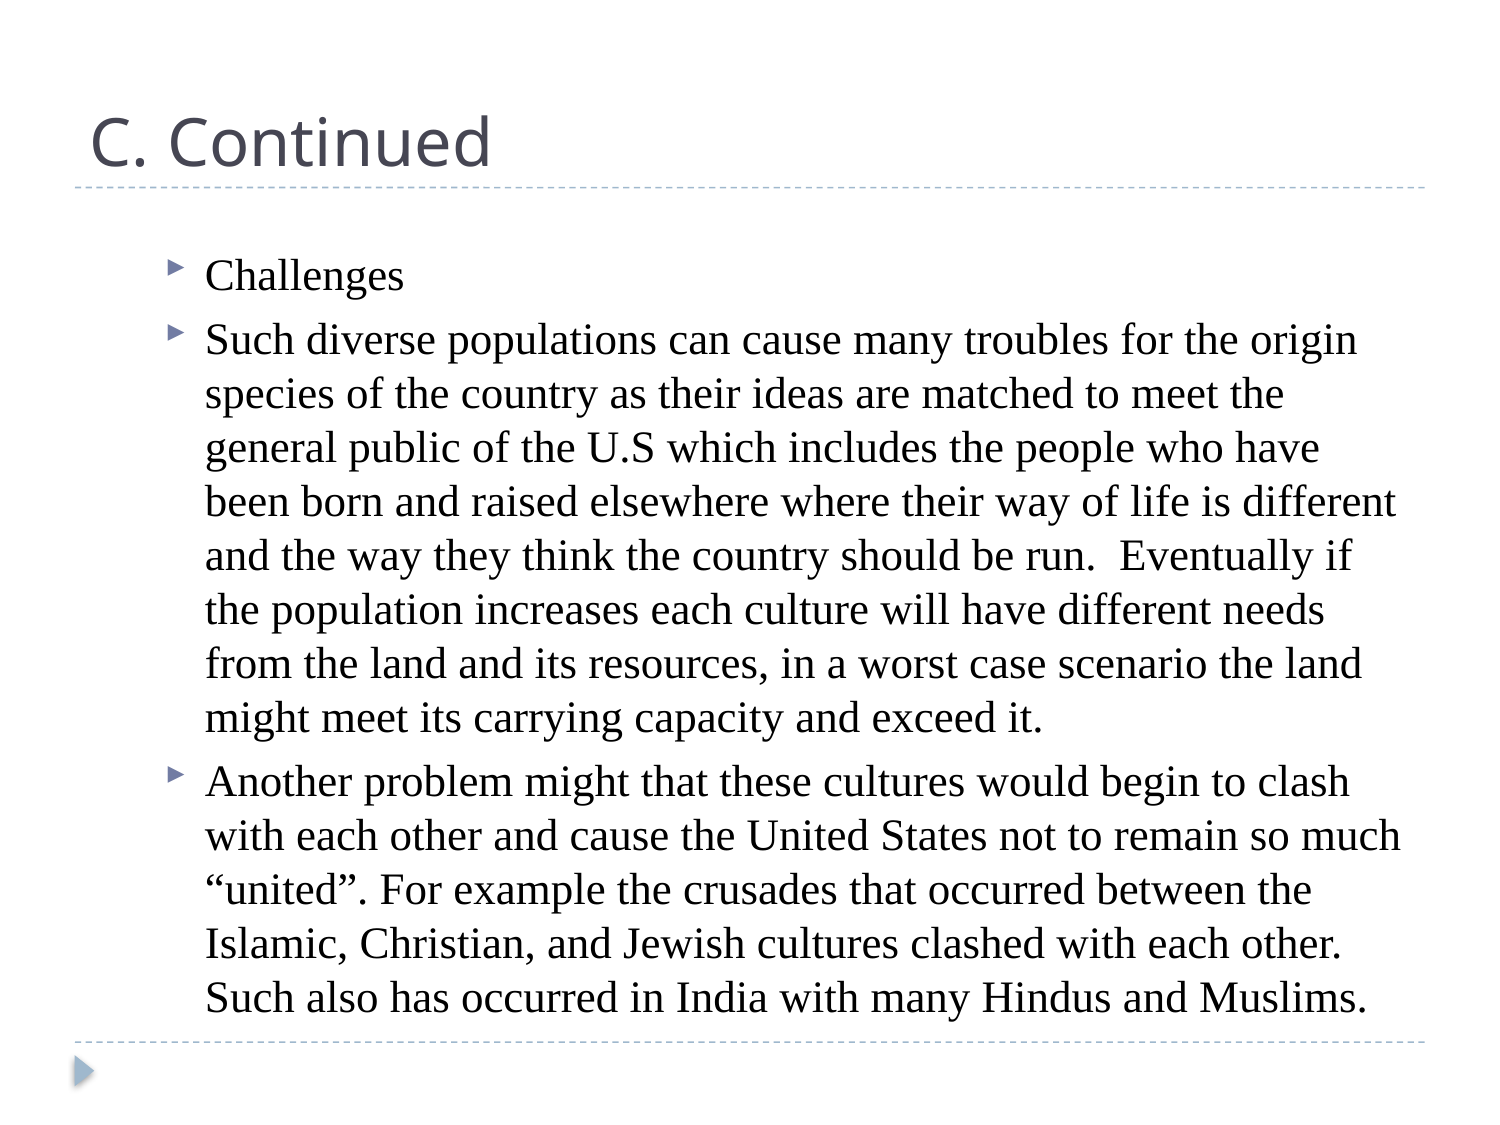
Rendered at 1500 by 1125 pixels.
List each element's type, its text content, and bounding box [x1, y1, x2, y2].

list Challenges Such diverse populations can cause many troubles for the origin species of the country as their ideas are matched to meet the general public of the U.S which includes the people who have been born and raised elsewhere where their way of life is different and the way they think the country should be run. Eventually if the population increases each culture will have different needs from the land and its resources, in a worst case scenario the land might meet its carrying capacity and exceed it. Another problem might that these cultures would begin to clash with each other and cause the United States not to remain so much “united”. For example the crusades that occurred between the Islamic, Christian, and Jewish cultures clashed with each other. Such also has occurred in India with many Hindus and Muslims. [150, 237, 1425, 1075]
title C. Continued [75, 24, 1425, 188]
